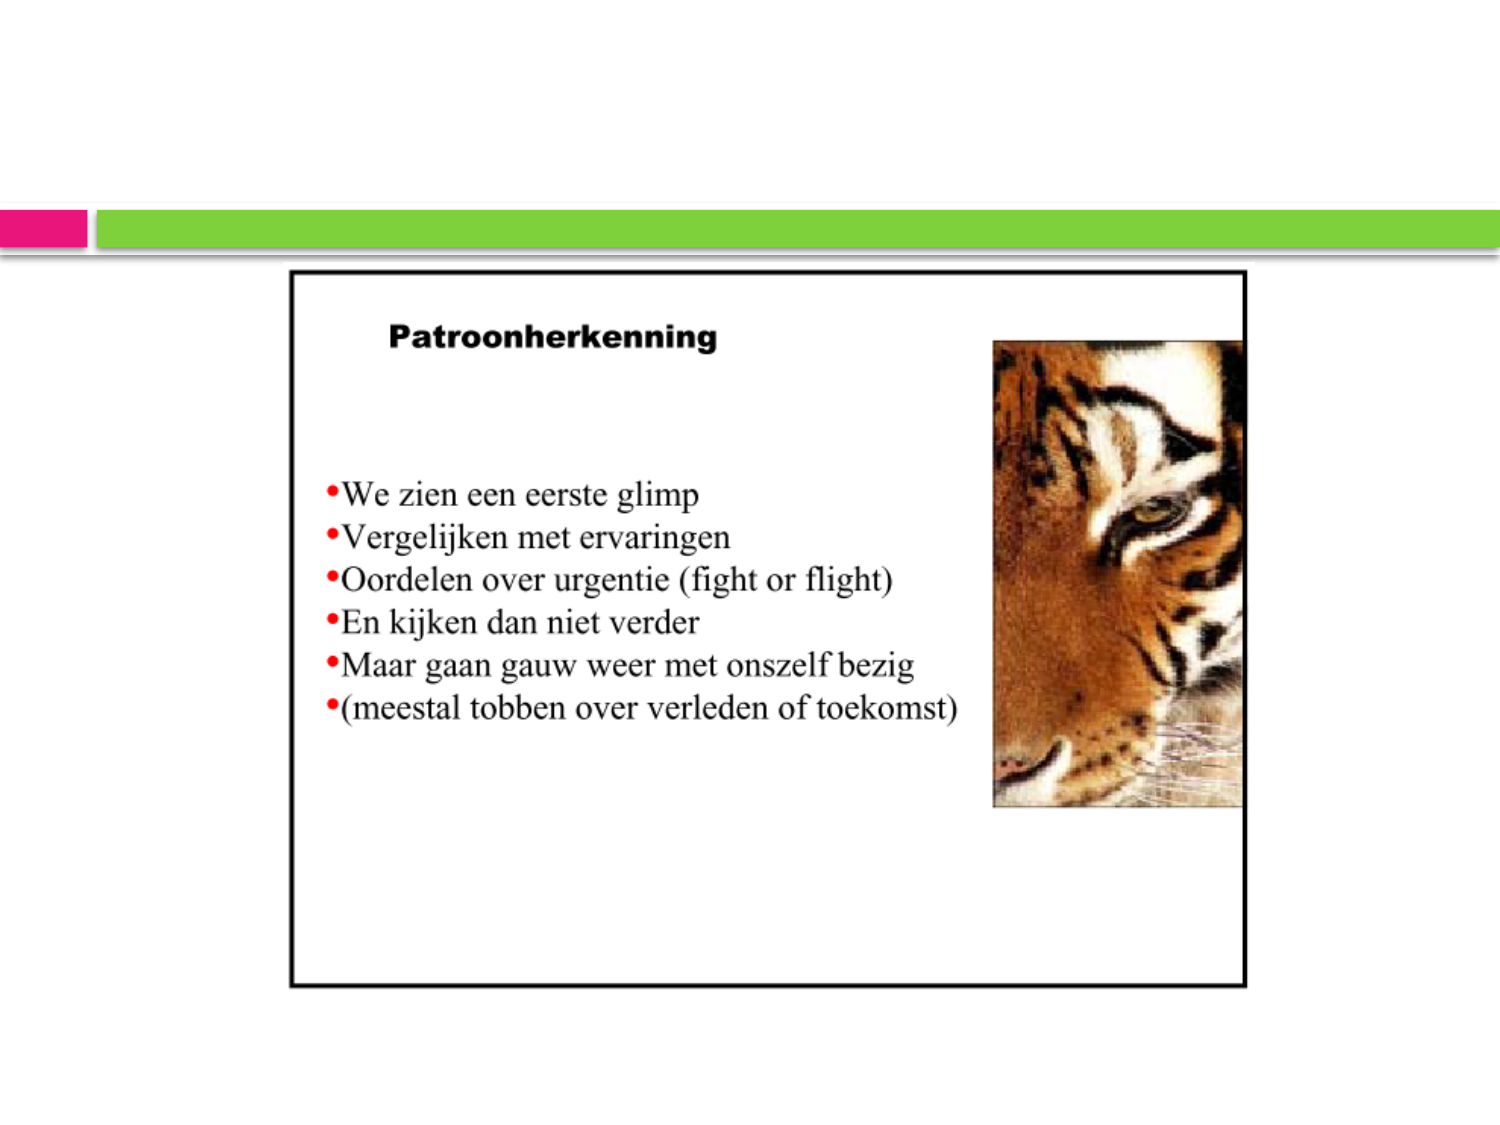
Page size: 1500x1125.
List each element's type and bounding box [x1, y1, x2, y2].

list [283, 262, 1255, 1001]
